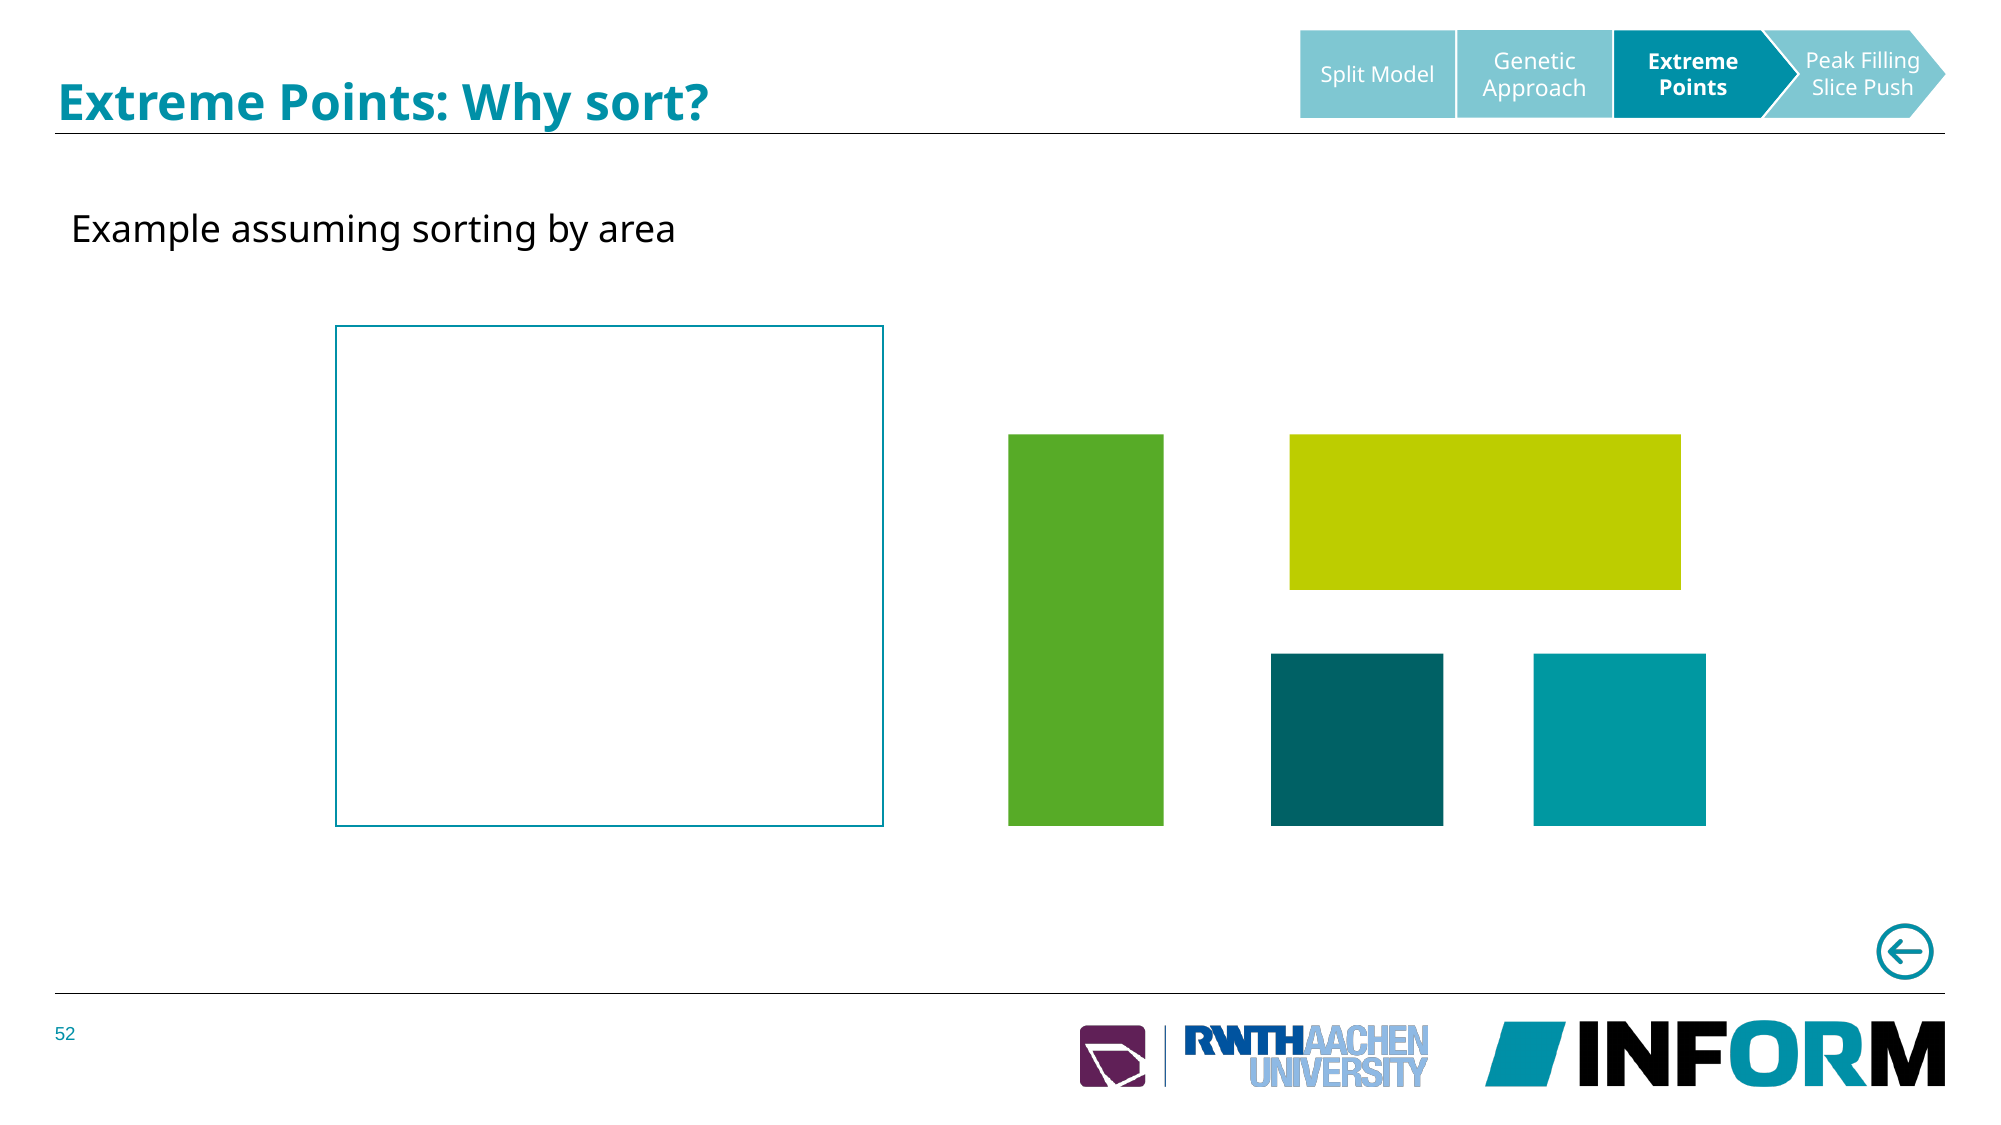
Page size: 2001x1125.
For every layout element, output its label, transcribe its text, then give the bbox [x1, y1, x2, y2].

text_box [1533, 653, 1707, 827]
text_box [335, 325, 884, 827]
picture [1485, 1020, 1945, 1087]
text_box [1007, 433, 1165, 827]
picture [1869, 916, 1941, 988]
title Extreme Points: Why sort? [42, 70, 1948, 143]
text_box [1270, 653, 1444, 827]
picture [1080, 1025, 1428, 1087]
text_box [1300, 29, 1948, 119]
text_box [1288, 433, 1682, 591]
text_box Example assuming sorting by area [56, 197, 826, 258]
